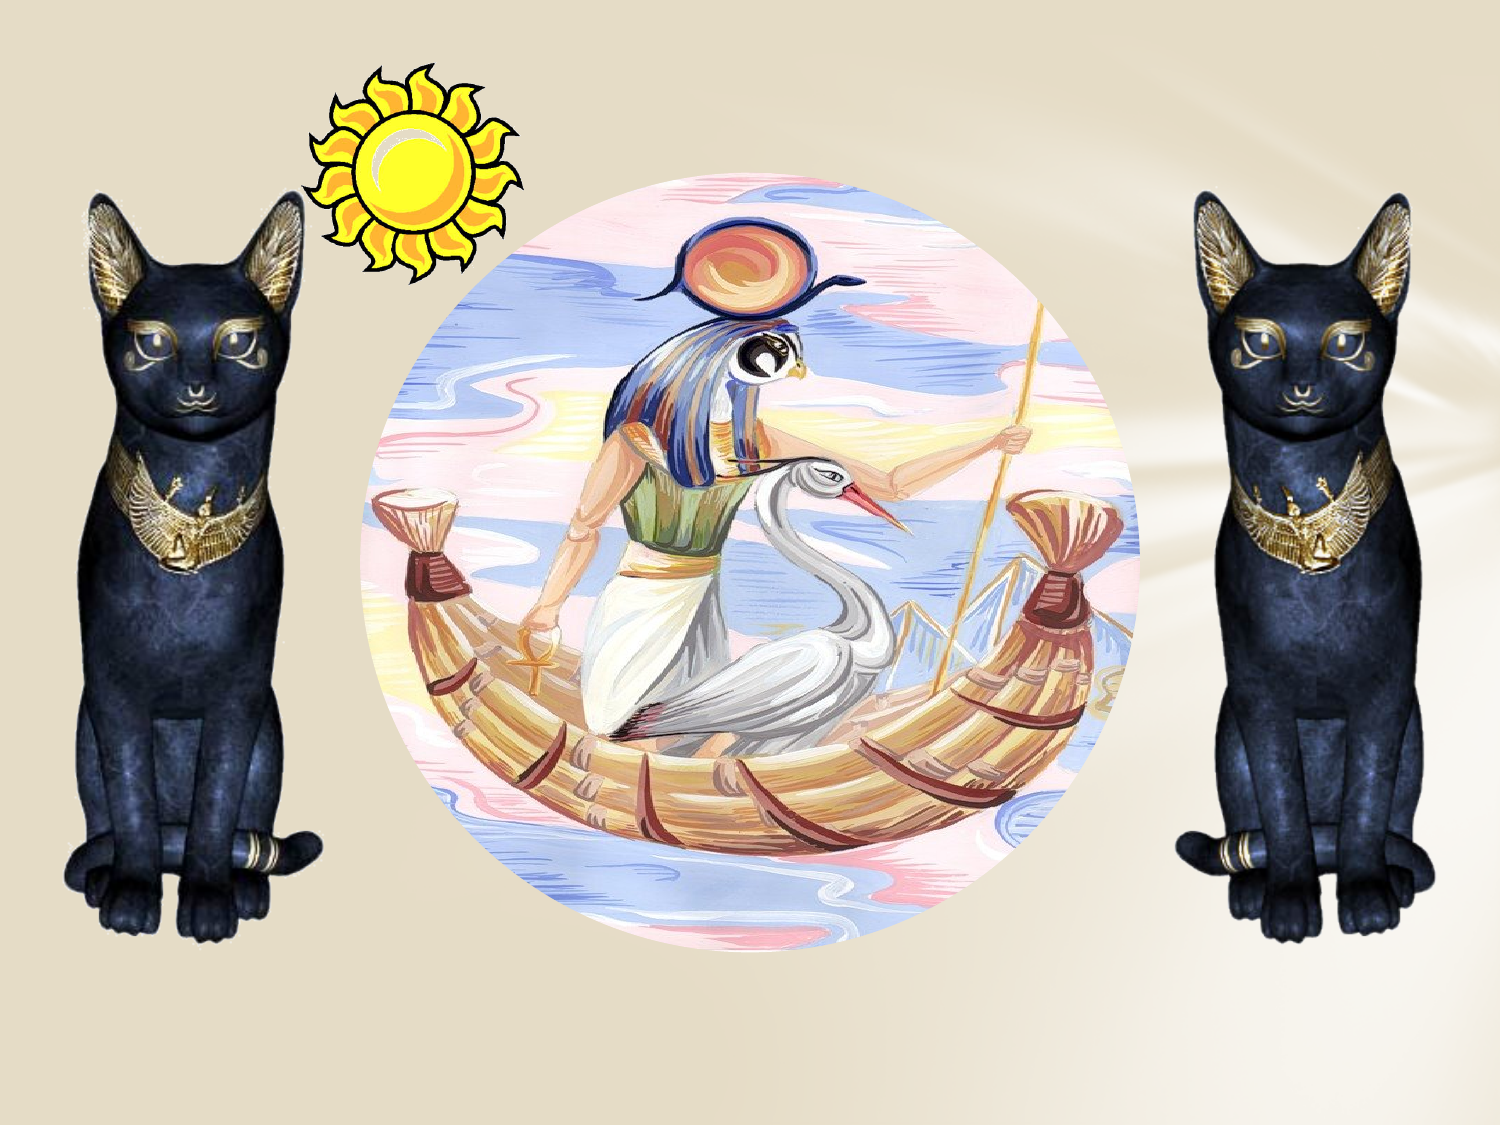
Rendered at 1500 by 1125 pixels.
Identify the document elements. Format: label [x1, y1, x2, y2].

picture [40, 54, 535, 952]
text_box [366, 172, 1133, 953]
picture [1139, 172, 1459, 952]
